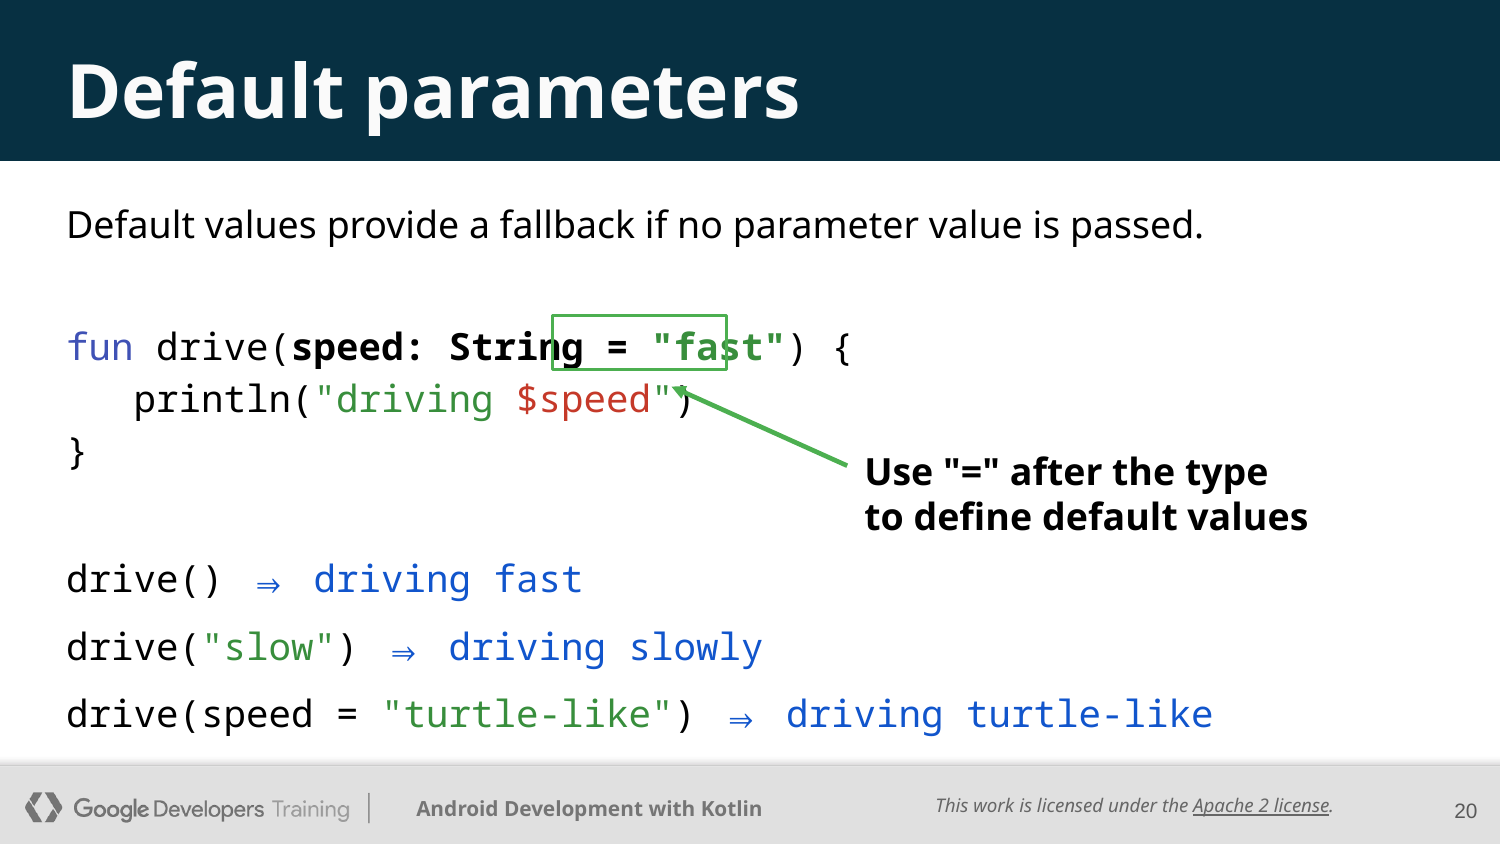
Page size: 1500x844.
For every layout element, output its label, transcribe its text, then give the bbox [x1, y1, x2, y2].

picture [0, 161, 1500, 844]
title Default parameters [51, 28, 1449, 122]
list fun drive(speed: String = "fast") { println("driving $speed") } [51, 301, 1449, 482]
text_box [552, 315, 727, 370]
text_box drive() ⇒ driving fast drive("slow") ⇒ driving slowly drive(speed = "turtle-like") ⇒ driving turtle-like [51, 517, 1419, 737]
text_box Default values provide a fallback if no parameter value is passed. [51, 186, 1419, 251]
slide_number ‹#› [1402, 777, 1493, 842]
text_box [671, 386, 848, 466]
text_box Use "=" after the type to define default values [849, 432, 1348, 553]
